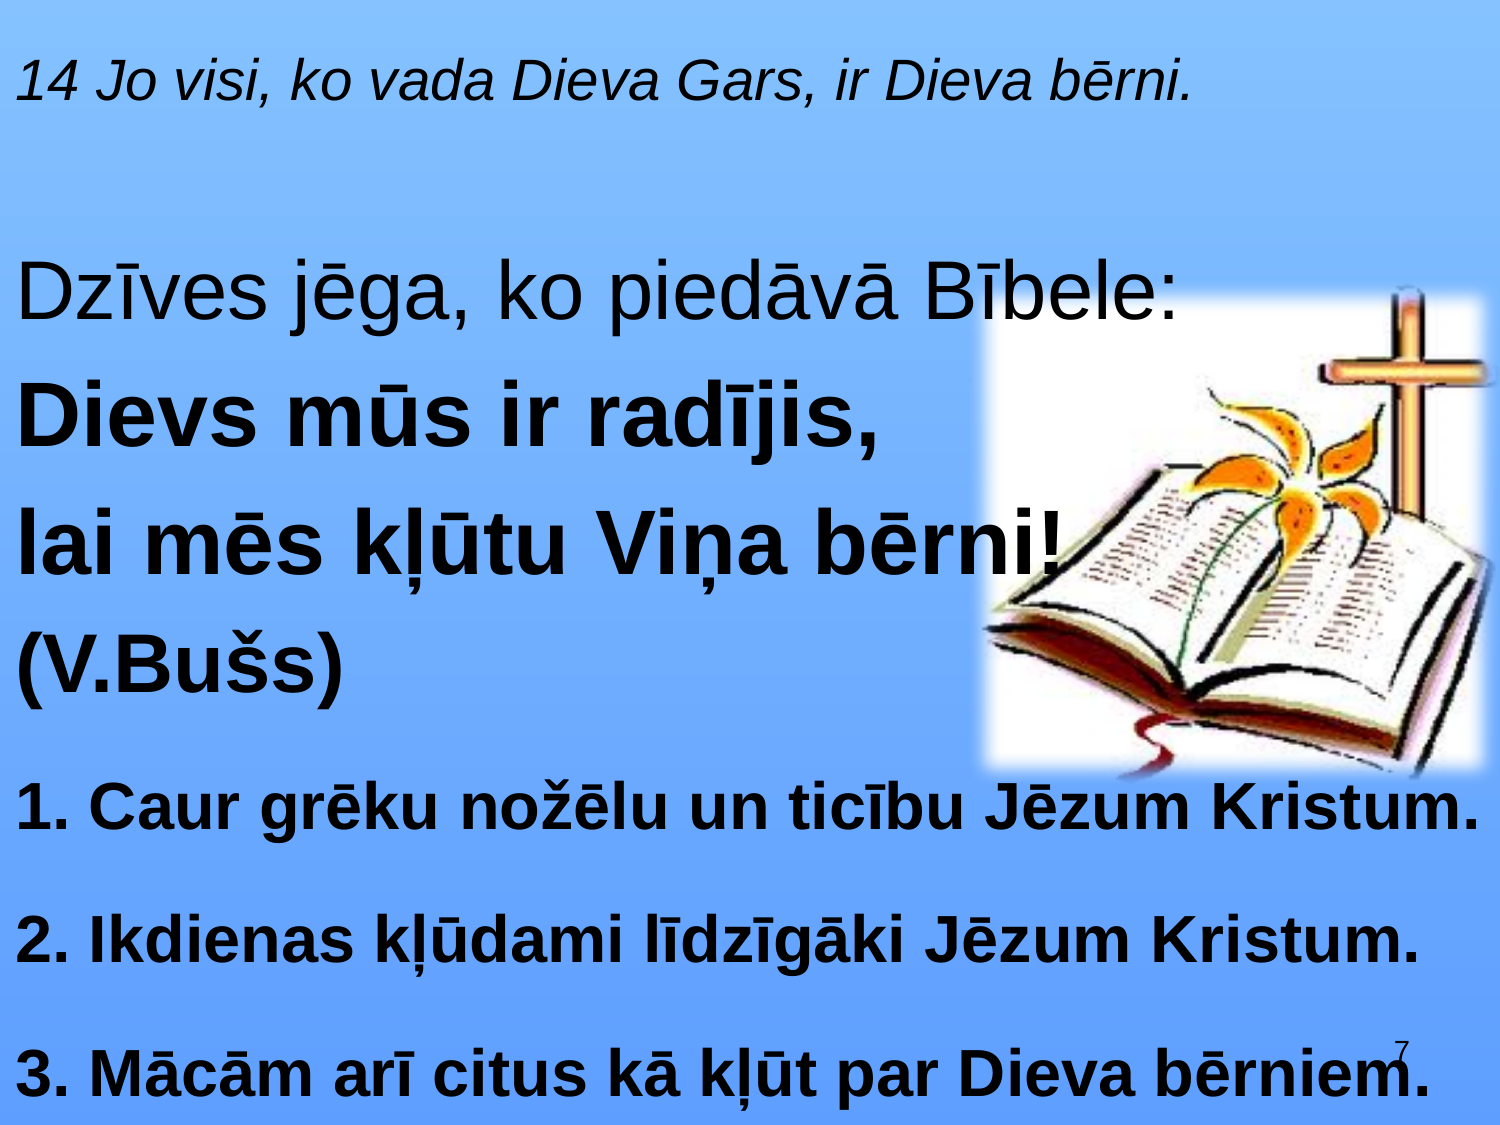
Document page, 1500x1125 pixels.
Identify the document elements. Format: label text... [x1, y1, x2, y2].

picture [966, 278, 1500, 788]
text_box Dzīves jēga, ko piedāvā Bībele: Dievs mūs ir radījis, lai mēs kļūtu Viņa bērni! (V.Bušs) 1. Caur grēku nožēlu un ticību Jēzum Kristum. 2. Ikdienas kļūdami līdzīgāki Jēzum Kristum. 3. Mācām arī citus kā kļūt par Dieva bērniem. [0, 137, 1500, 748]
list 14 Jo visi, ko vada Dieva Gars, ir Dieva bērni. [0, 42, 1500, 137]
slide_number 7 [1074, 1024, 1426, 1103]
